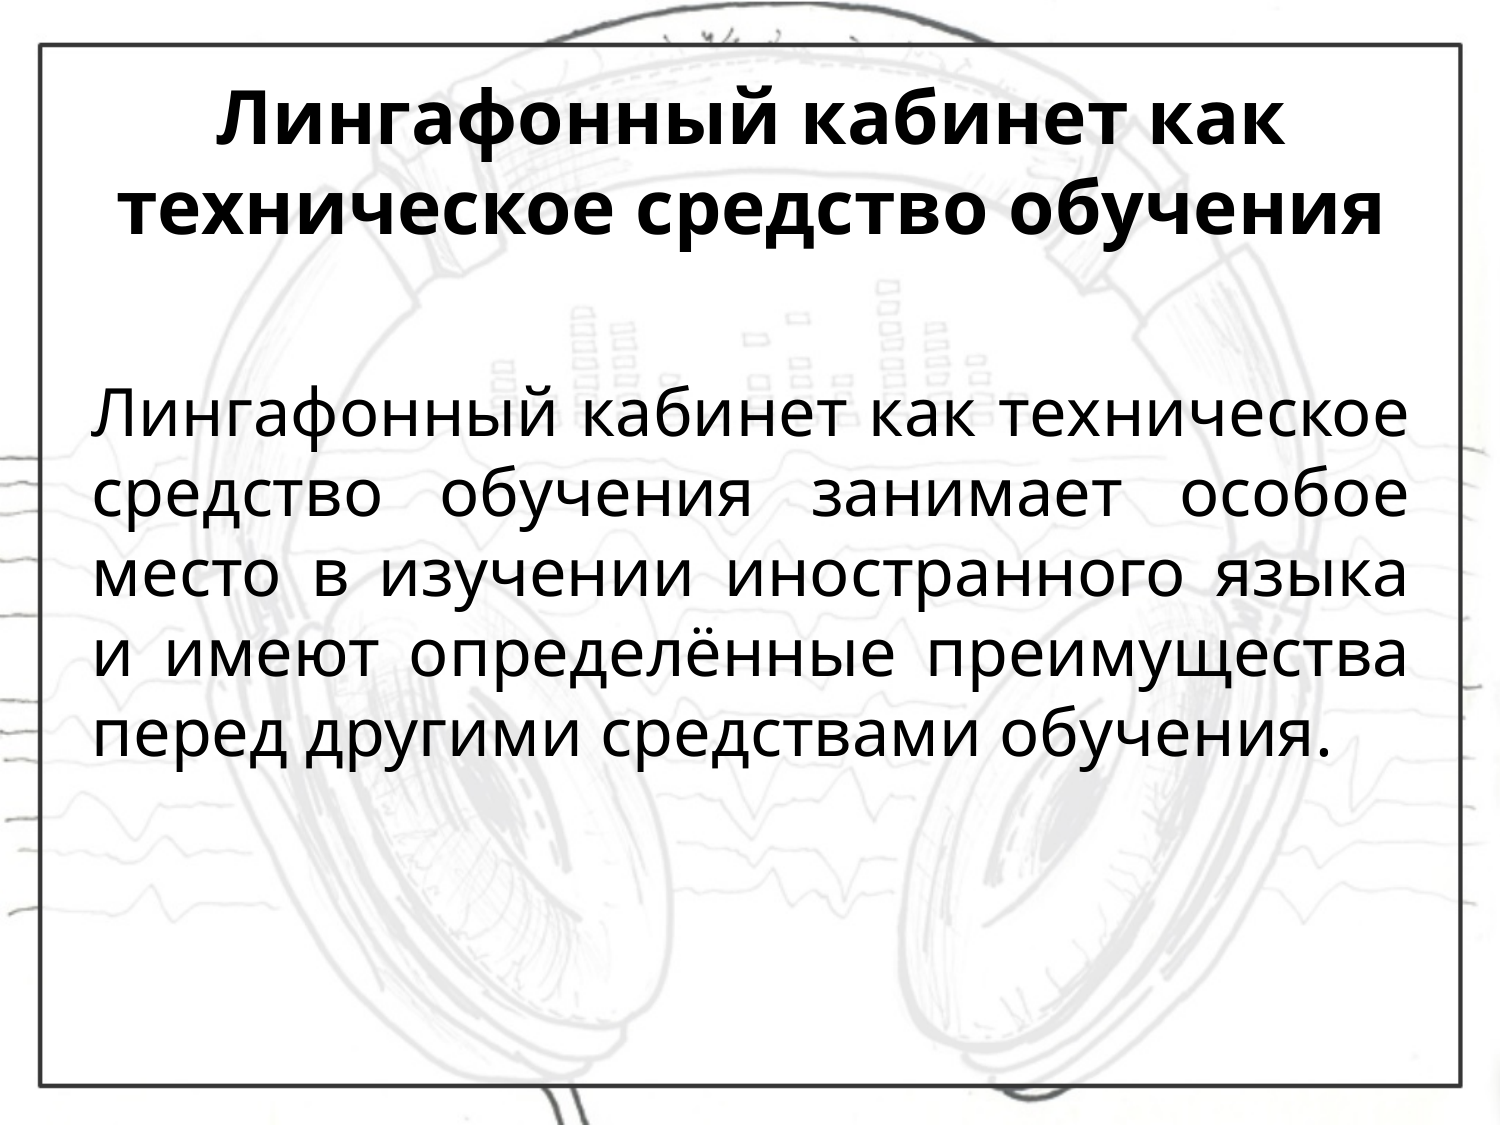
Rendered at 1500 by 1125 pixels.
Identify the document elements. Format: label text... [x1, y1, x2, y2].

list Лингафонный кабинет как техническое средство обучения занимает особое место в изучении иностранного языка и имеют определённые преимущества перед другими средствами обучения. [76, 361, 1427, 840]
title Лингафонный кабинет как техническое средство обучения [76, 66, 1427, 254]
